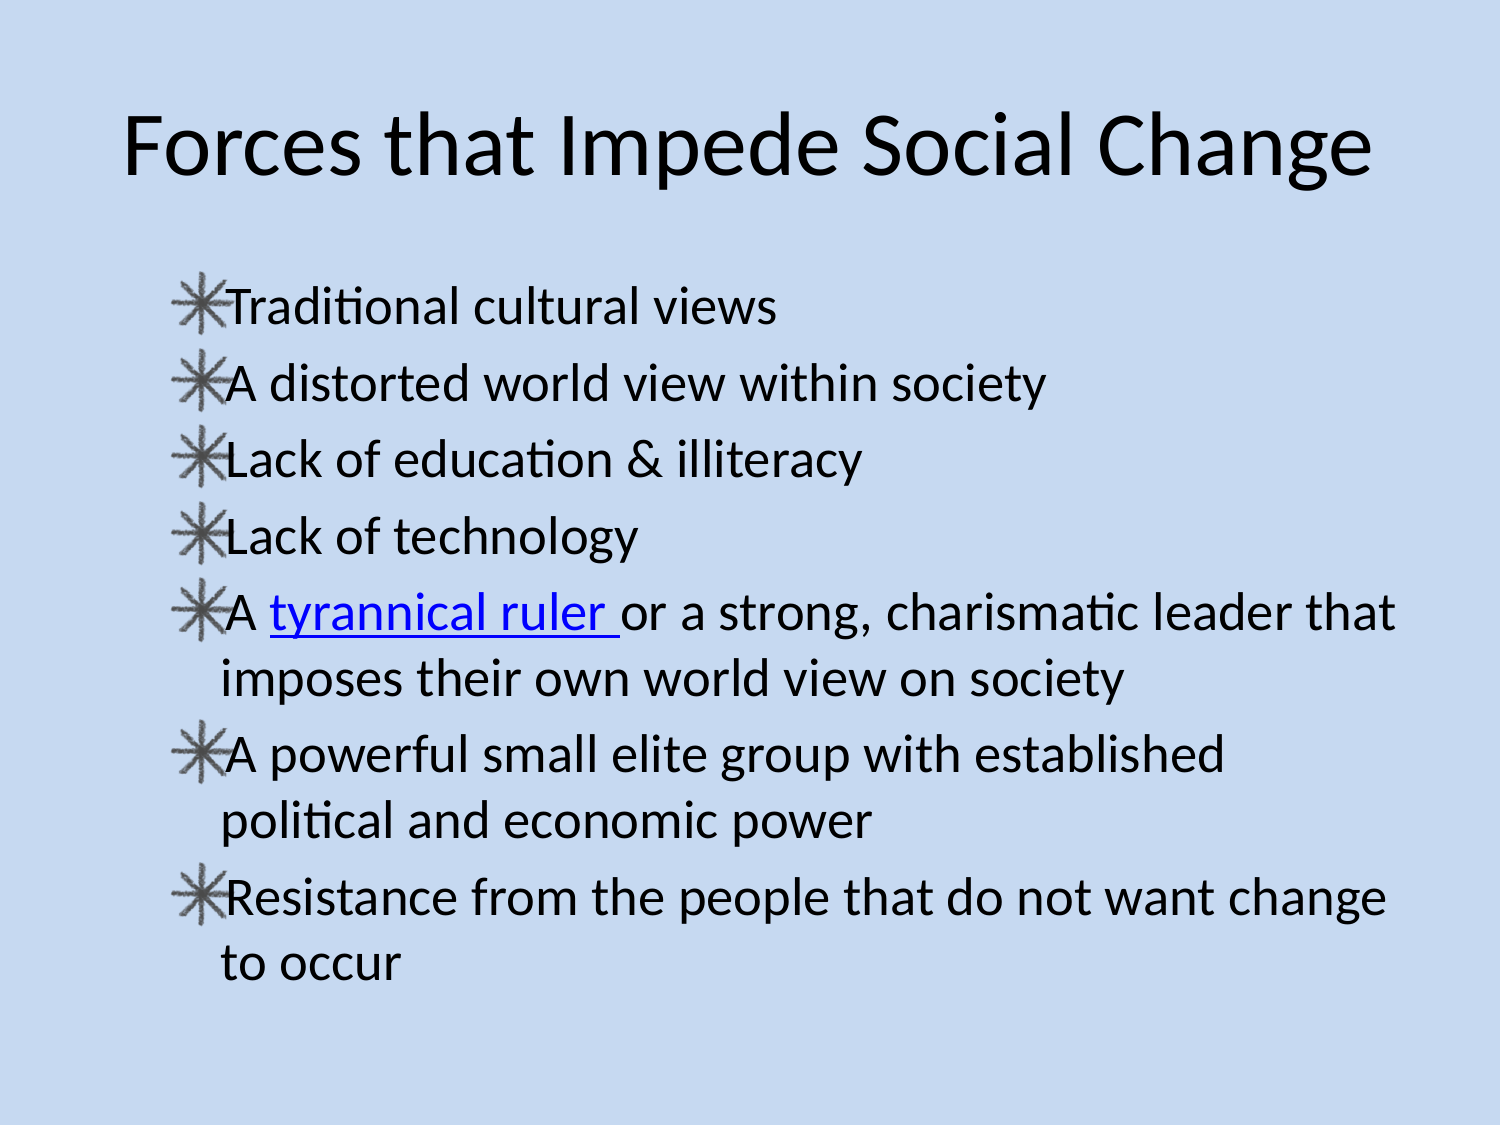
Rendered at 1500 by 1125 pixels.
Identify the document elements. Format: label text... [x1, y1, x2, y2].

title Forces that Impede Social Change [74, 44, 1426, 233]
picture [166, 714, 239, 788]
list Traditional cultural views A distorted world view within society Lack of education & illiteracy Lack of technology A tyrannical ruler or a strong, charismatic leader that imposes their own world view on society A powerful small elite group with established political and economic power Resistance from the people that do not want change to occur [74, 262, 1426, 1006]
picture [166, 857, 239, 930]
picture [166, 419, 239, 492]
picture [166, 266, 239, 339]
picture [166, 496, 239, 569]
picture [166, 343, 239, 416]
picture [166, 572, 239, 646]
